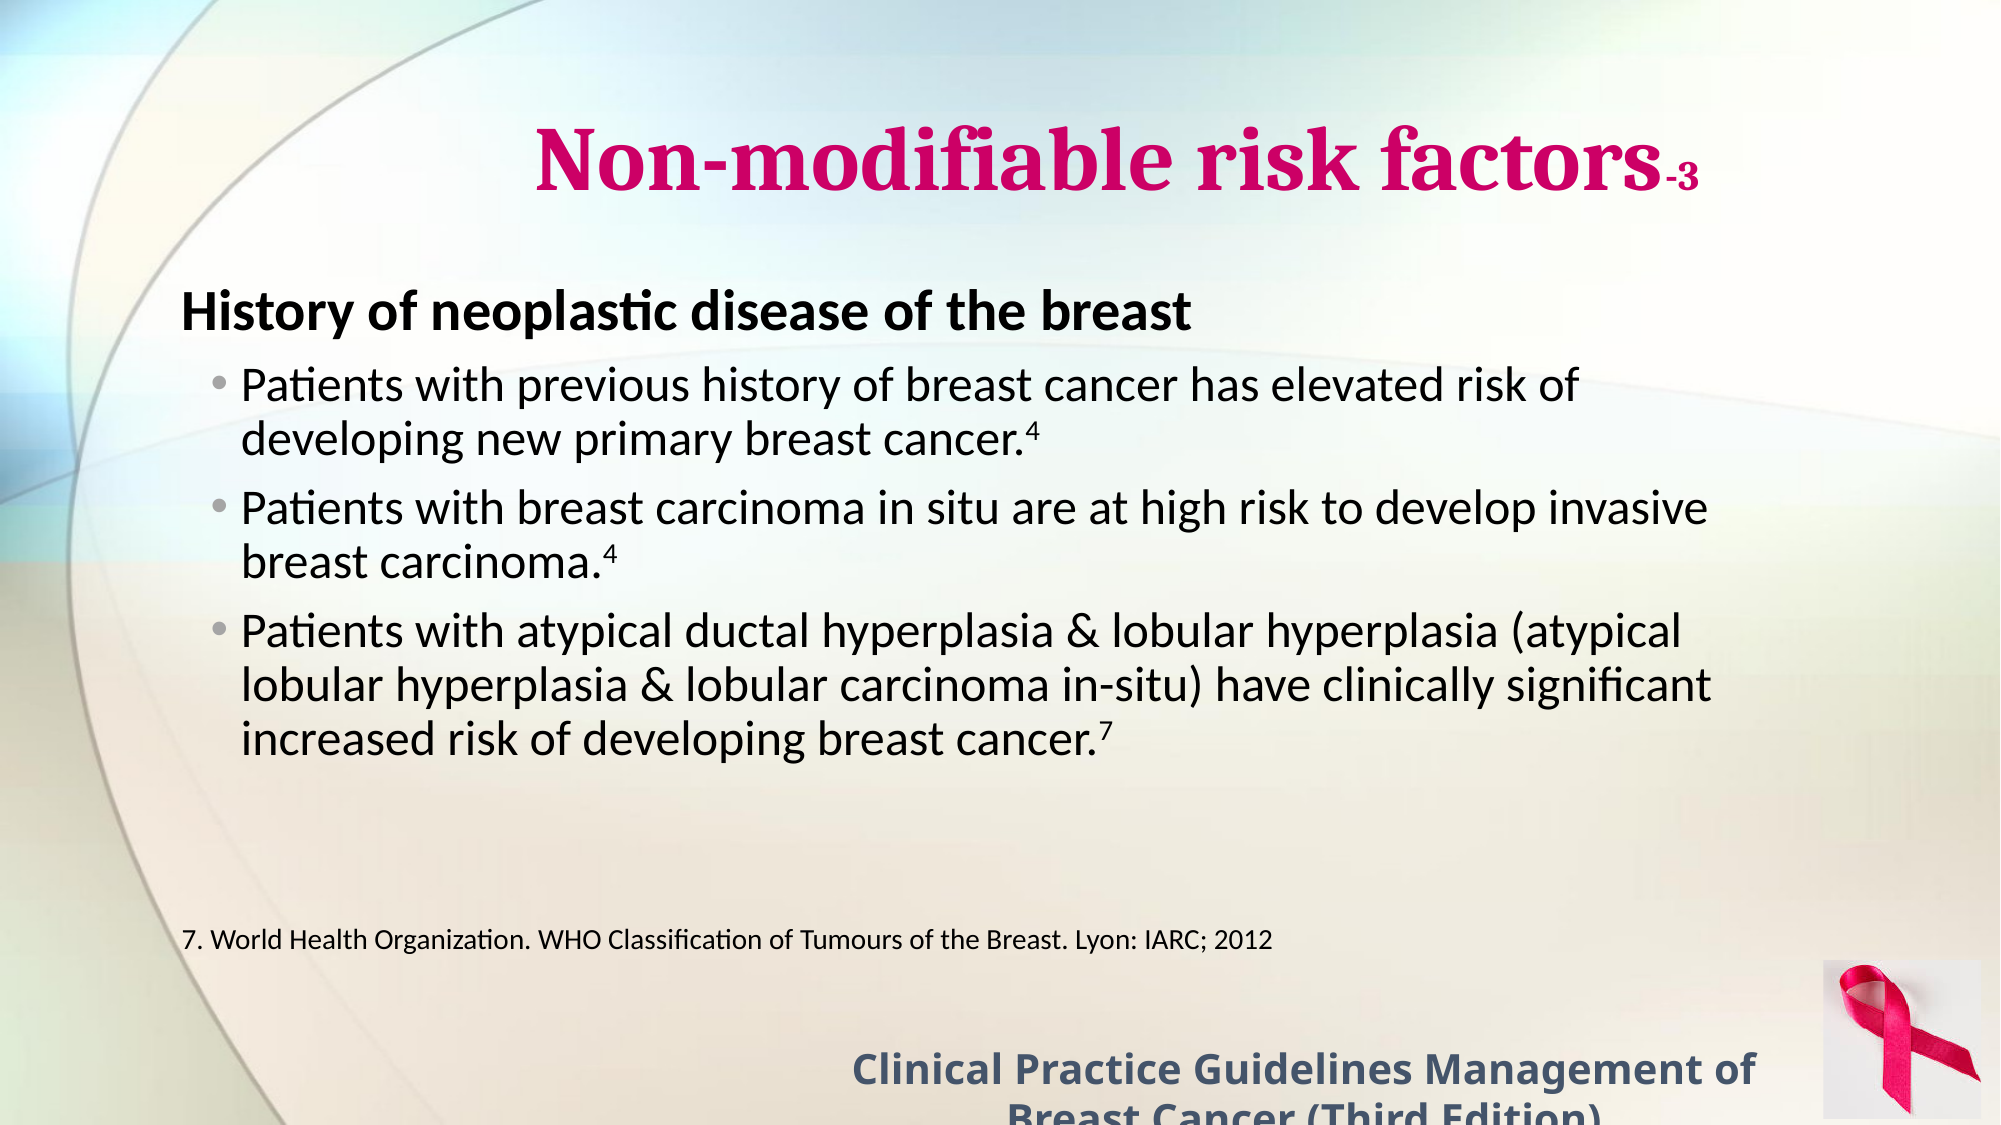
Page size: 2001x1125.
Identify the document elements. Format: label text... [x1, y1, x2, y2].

text_box Clinical Practice Guidelines Management of Breast Cancer (Third Edition) [788, 1035, 1820, 1125]
list History of neoplastic disease of the breast Patients with previous history of breast cancer has elevated risk of developing new primary breast cancer.4 Patients with breast carcinoma in situ are at high risk to develop invasive breast carcinoma.4 Patients with atypical ductal hyperplasia & lobular hyperplasia (atypical lobular hyperplasia & lobular carcinoma in-situ) have clinically significant increased risk of developing breast cancer.7 7. World Health Organization. WHO Classification of Tumours of the Breast. Lyon: IARC; 2012 [166, 272, 1824, 998]
title Non-modifiable risk factors-3 [376, 45, 1858, 263]
picture [0, 0, 2001, 1125]
